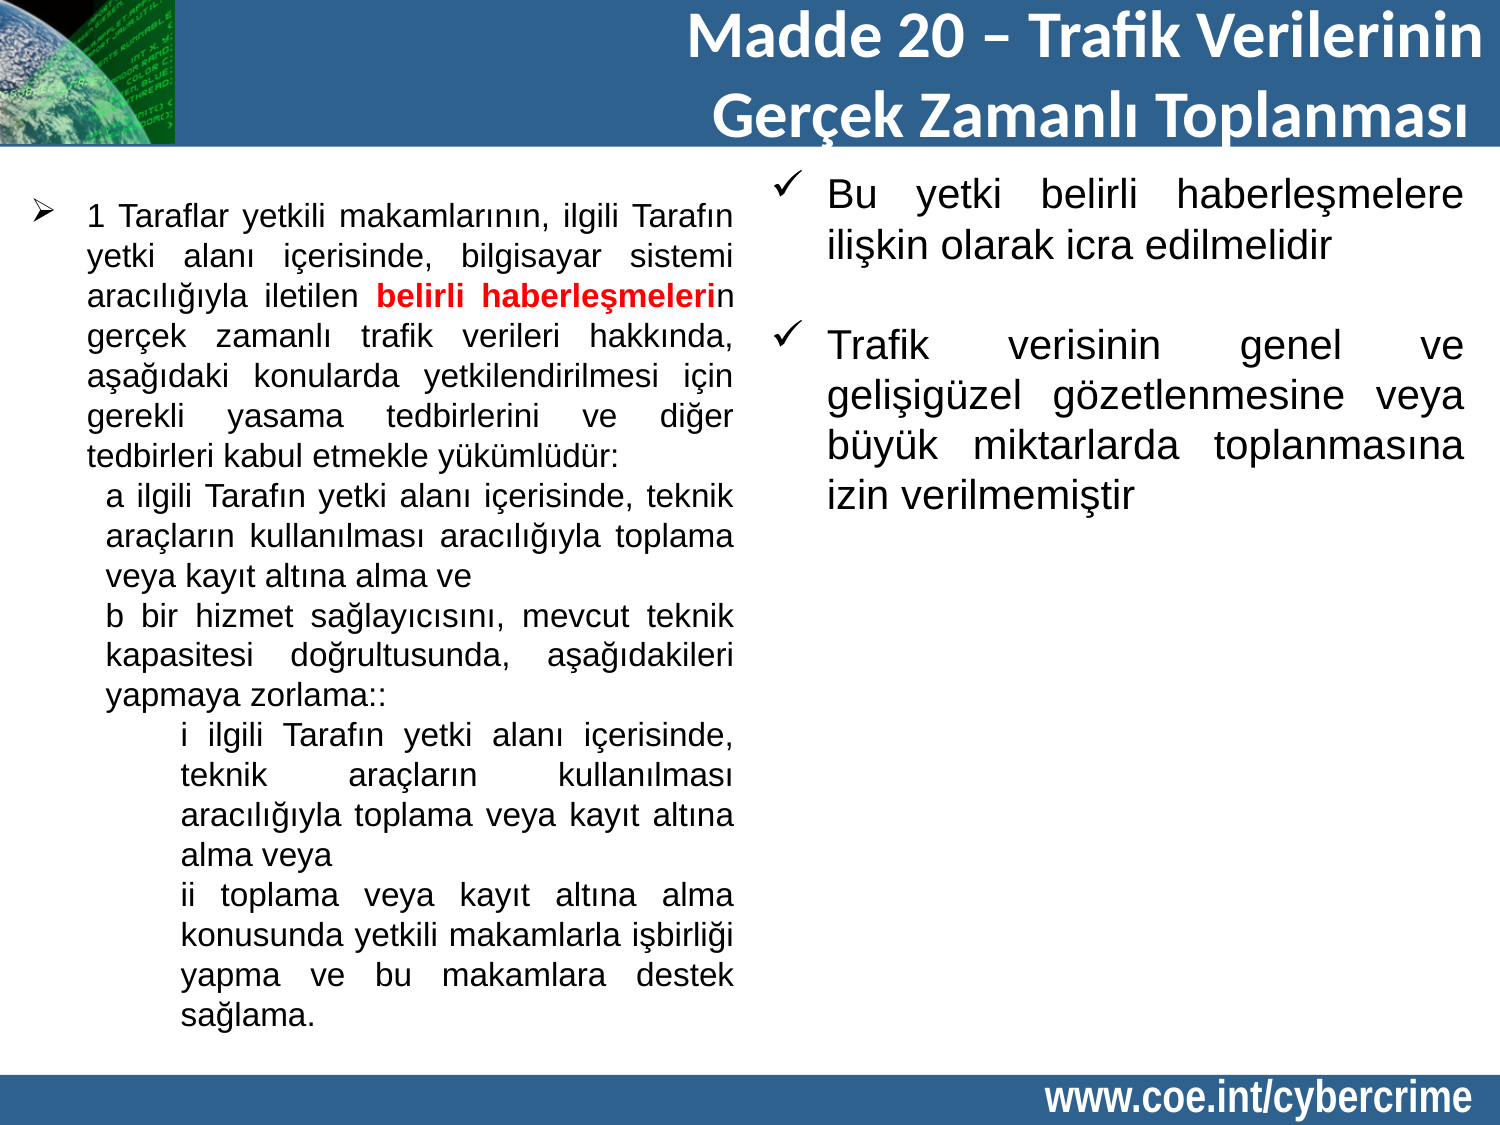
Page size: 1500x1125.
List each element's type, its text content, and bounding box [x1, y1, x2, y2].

text_box www.coe.int/cybercrime [1030, 1059, 1500, 1125]
text_box Bu yetki belirli haberleşmelere ilişkin olarak icra edilmelidir Trafik verisinin genel ve gelişigüzel gözetlenmesine veya büyük miktarlarda toplanmasına izin verilmemiştir [755, 159, 1480, 525]
text_box [0, 1073, 1030, 1125]
picture [0, 0, 175, 144]
text_box 1 Taraflar yetkili makamlarının, ilgili Tarafın yetki alanı içerisinde, bilgisayar sistemi aracılığıyla iletilen belirli haberleşmelerin gerçek zamanlı trafik verileri hakkında, aşağıdaki konularda yetkilendirilmesi için gerekli yasama tedbirlerini ve diğer tedbirleri kabul etmekle yükümlüdür: a ilgili Tarafın yetki alanı içerisinde, teknik araçların kullanılması aracılığıyla toplama veya kayıt altına alma ve b bir hizmet sağlayıcısını, mevcut teknik kapasitesi doğrultusunda, aşağıdakileri yapmaya zorlama:: i ilgili Tarafın yetki alanı içerisinde, teknik araçların kullanılması aracılığıyla toplama veya kayıt altına alma veya ii toplama veya kayıt altına alma konusunda yetkili makamlarla işbirliği yapma ve bu makamlara destek sağlama. [15, 186, 750, 1041]
text_box Madde 20 – Trafik Verilerinin Gerçek Zamanlı Toplanması [177, 0, 1500, 149]
